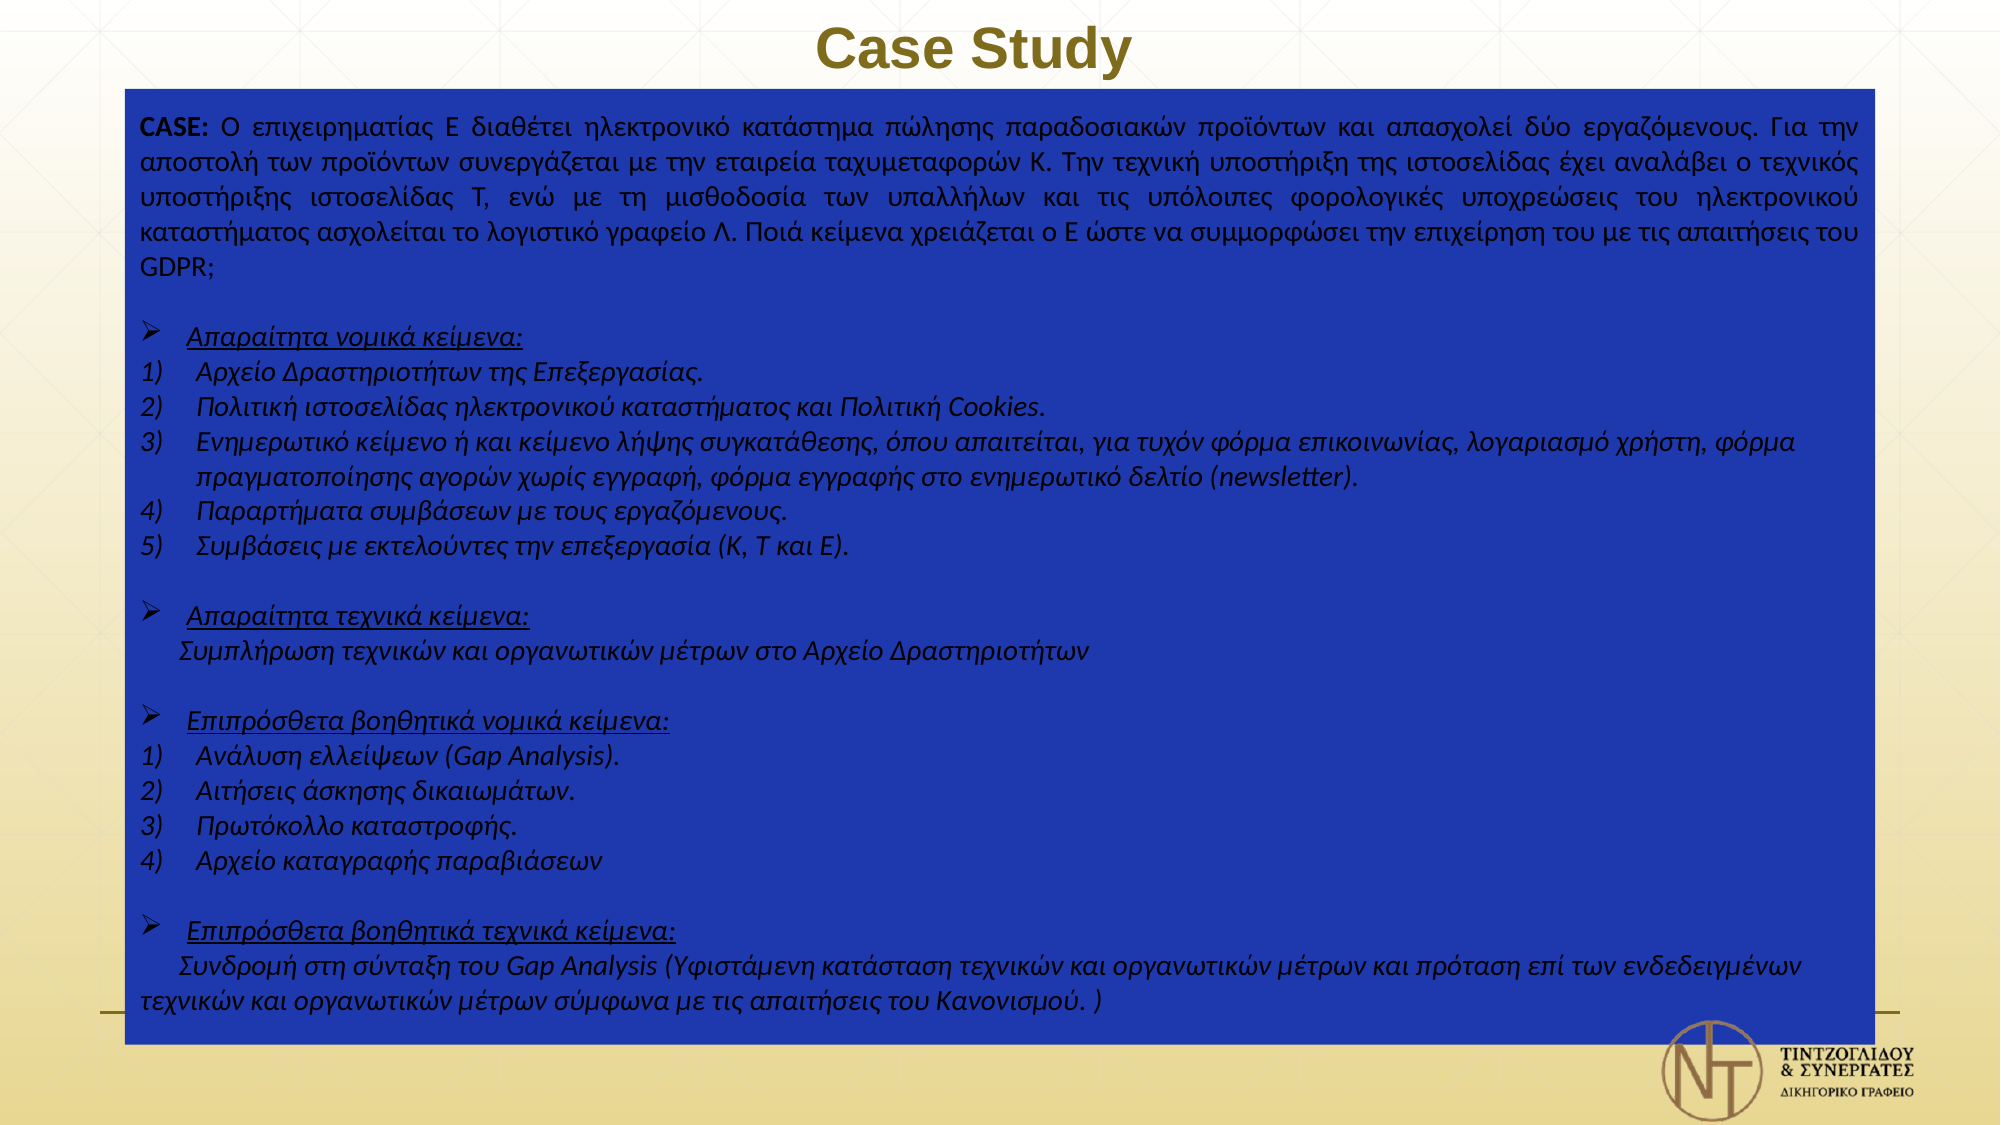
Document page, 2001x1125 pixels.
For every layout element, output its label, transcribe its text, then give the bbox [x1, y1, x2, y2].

text_box CASE: O επιχειρηματίας Ε διαθέτει ηλεκτρονικό κατάστημα πώλησης παραδοσιακών προϊόντων και απασχολεί δύο εργαζόμενους. Για την αποστολή των προϊόντων συνεργάζεται με την εταιρεία ταχυμεταφορών Κ. Την τεχνική υποστήριξη της ιστοσελίδας έχει αναλάβει ο τεχνικός υποστήριξης ιστοσελίδας Τ, ενώ με τη μισθοδοσία των υπαλλήλων και τις υπόλοιπες φορολογικές υποχρεώσεις του ηλεκτρονικού καταστήματος ασχολείται το λογιστικό γραφείο Λ. Ποιά κείμενα χρειάζεται ο Ε ώστε να συμμορφώσει την επιχείρηση του με τις απαιτήσεις του GDPR; Απαραίτητα νομικά κείμενα: Αρχείο Δραστηριοτήτων της Επεξεργασίας. Πολιτική ιστοσελίδας ηλεκτρονικού καταστήματος και Πολιτική Cookies. Ενημερωτικό κείμενο ή και κείμενο λήψης συγκατάθεσης, όπου απαιτείται, για τυχόν φόρμα επικοινωνίας, λογαριασμό χρήστη, φόρμα πραγματοποίησης αγορών χωρίς εγγραφή, φόρμα εγγραφής στο ενημερωτικό δελτίο (newsletter). Παραρτήματα συμβάσεων με τους εργαζόμενους. Συμβάσεις με εκτελούντες την επεξεργασία (Κ, Τ και Ε). Απαραίτητα τεχνικά κείμενα: Συμπλήρωση τεχνικών και οργανωτικών μέτρων στο Αρχείο Δραστηριοτήτων Επιπρόσθετα βοηθητικά νομικά κείμενα: Ανάλυση ελλείψεων (Gap Analysis). Αιτήσεις άσκησης δικαιωμάτων. Πρωτόκολλο καταστροφής. Αρχείο καταγραφής παραβιάσεων Επιπρόσθετα βοηθητικά τεχνικά κείμενα: Συνδρομή στη σύνταξη του Gap Analysis (Υφιστάμενη κατάσταση τεχνικών και οργανωτικών μέτρων και πρόταση επί των ενδεδειγμένων τεχνικών και οργανωτικών μέτρων σύμφωνα με τις απαιτήσεις του Κανονισμού. ) [124, 88, 1876, 1046]
picture [1661, 1020, 1914, 1122]
text_box Case Study [124, 0, 1824, 88]
